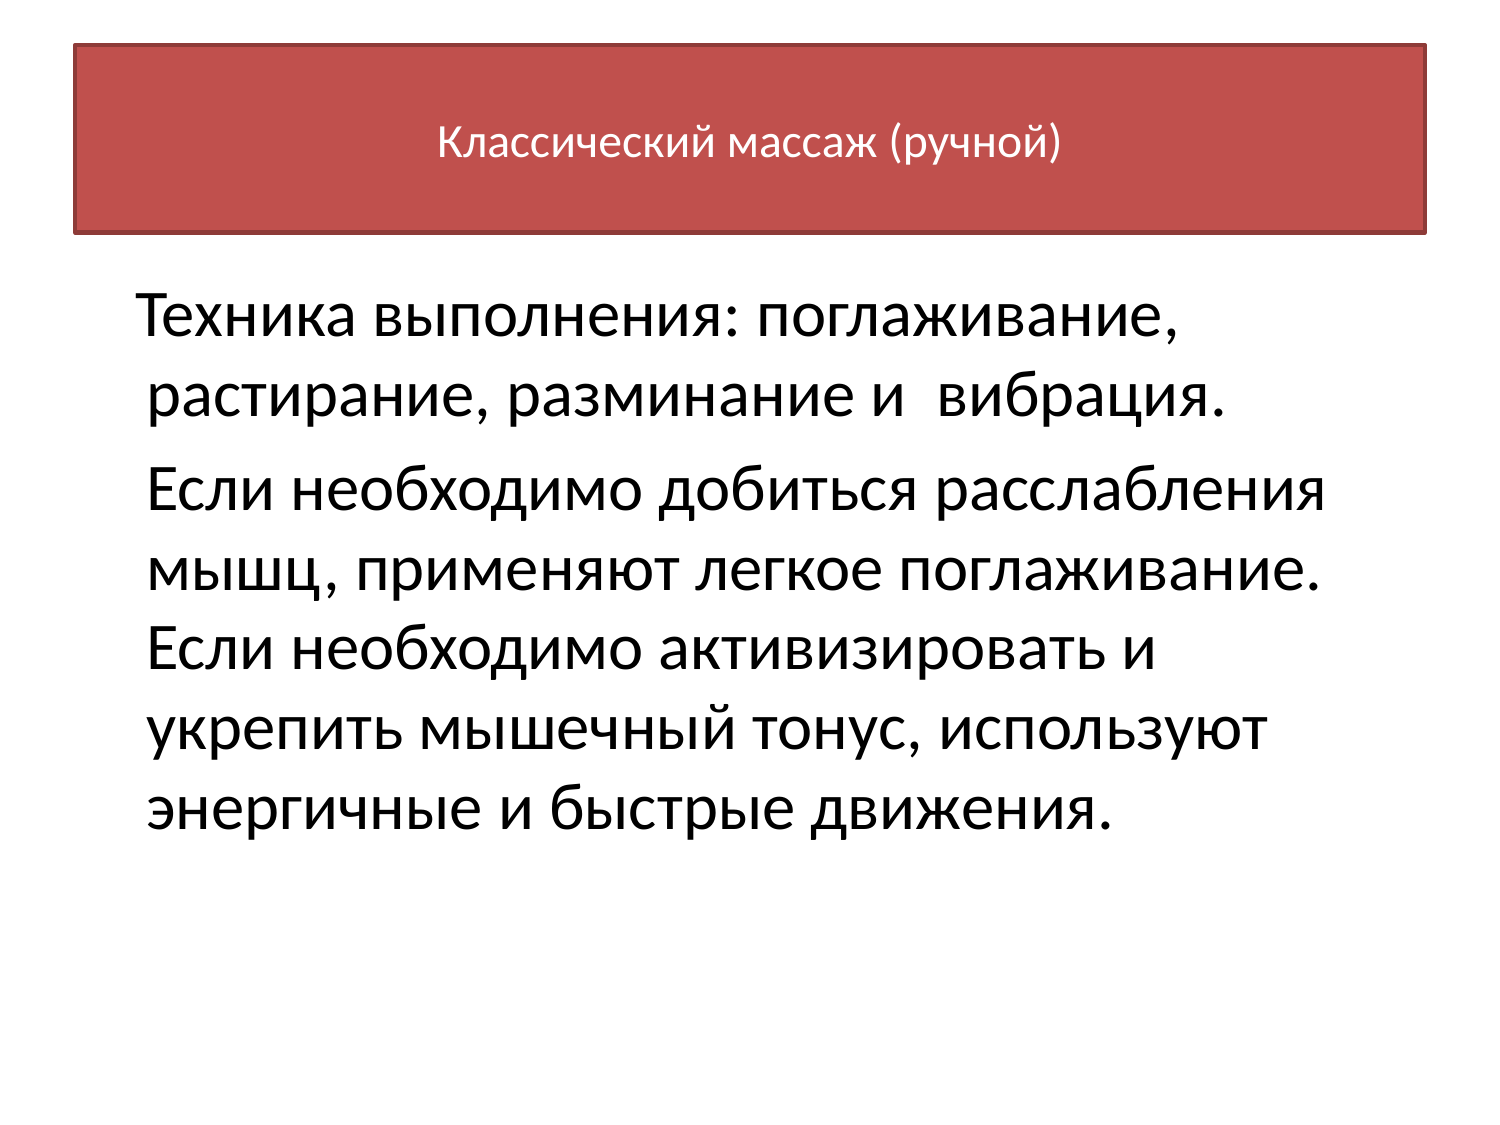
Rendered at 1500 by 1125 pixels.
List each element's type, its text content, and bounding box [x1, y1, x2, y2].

list Техника выполнения: поглаживание, растирание, разминание и вибрация. Если необходимо добиться расслабления мышц, применяют легкое поглаживание. Если необходимо активизировать и укрепить мышечный тонус, используют энергичные и быстрые движения. [75, 262, 1425, 1005]
title Классический массаж (ручной) [73, 43, 1427, 235]
